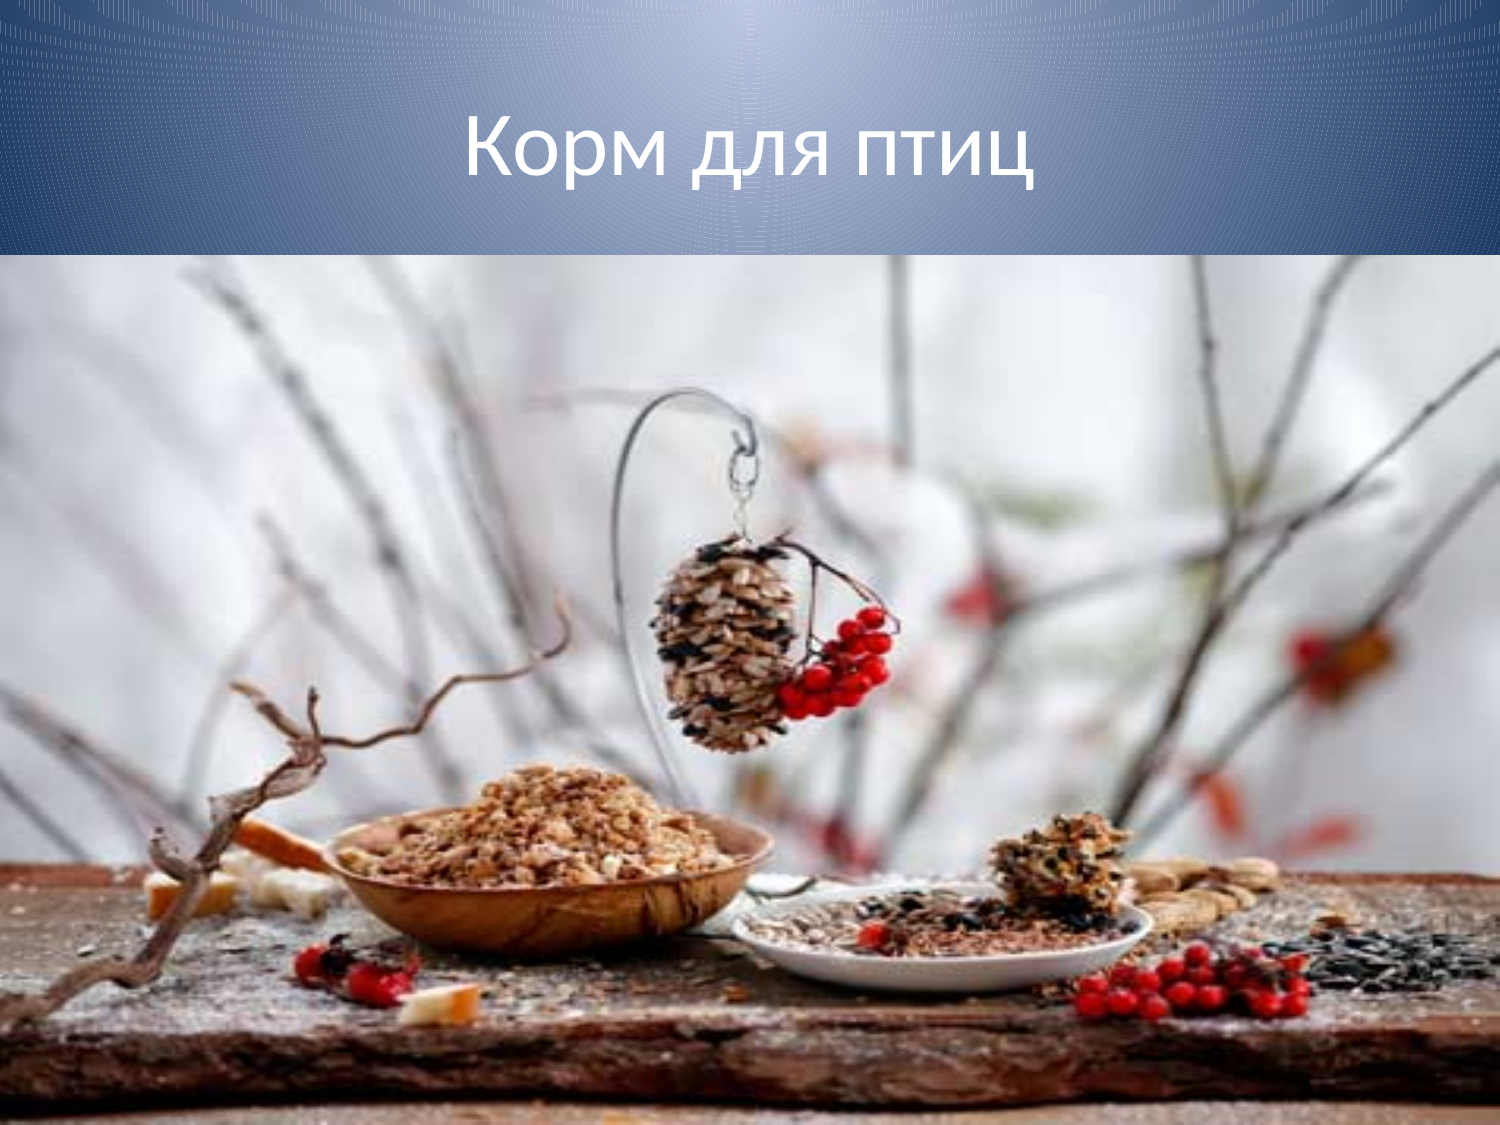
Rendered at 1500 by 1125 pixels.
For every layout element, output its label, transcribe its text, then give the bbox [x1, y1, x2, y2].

title Корм для птиц [75, 45, 1425, 233]
picture [0, 255, 1500, 1125]
